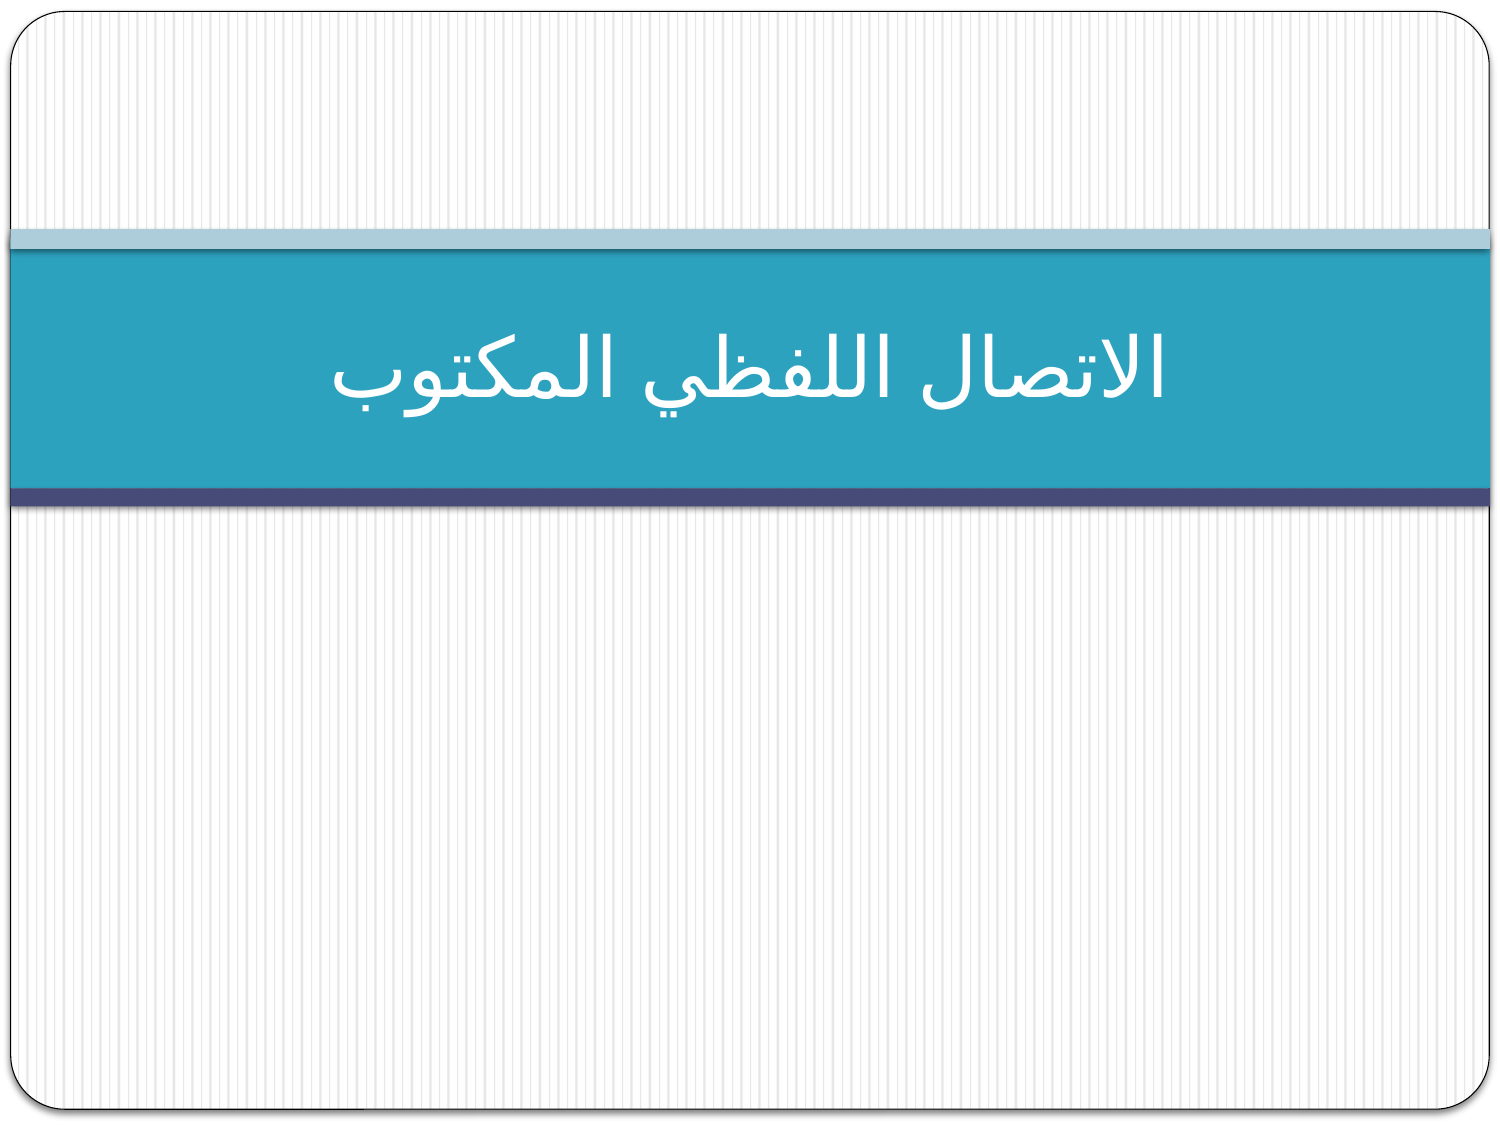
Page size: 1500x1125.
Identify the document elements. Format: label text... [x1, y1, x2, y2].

title الاتصال اللفظي المكتوب [75, 247, 1425, 489]
